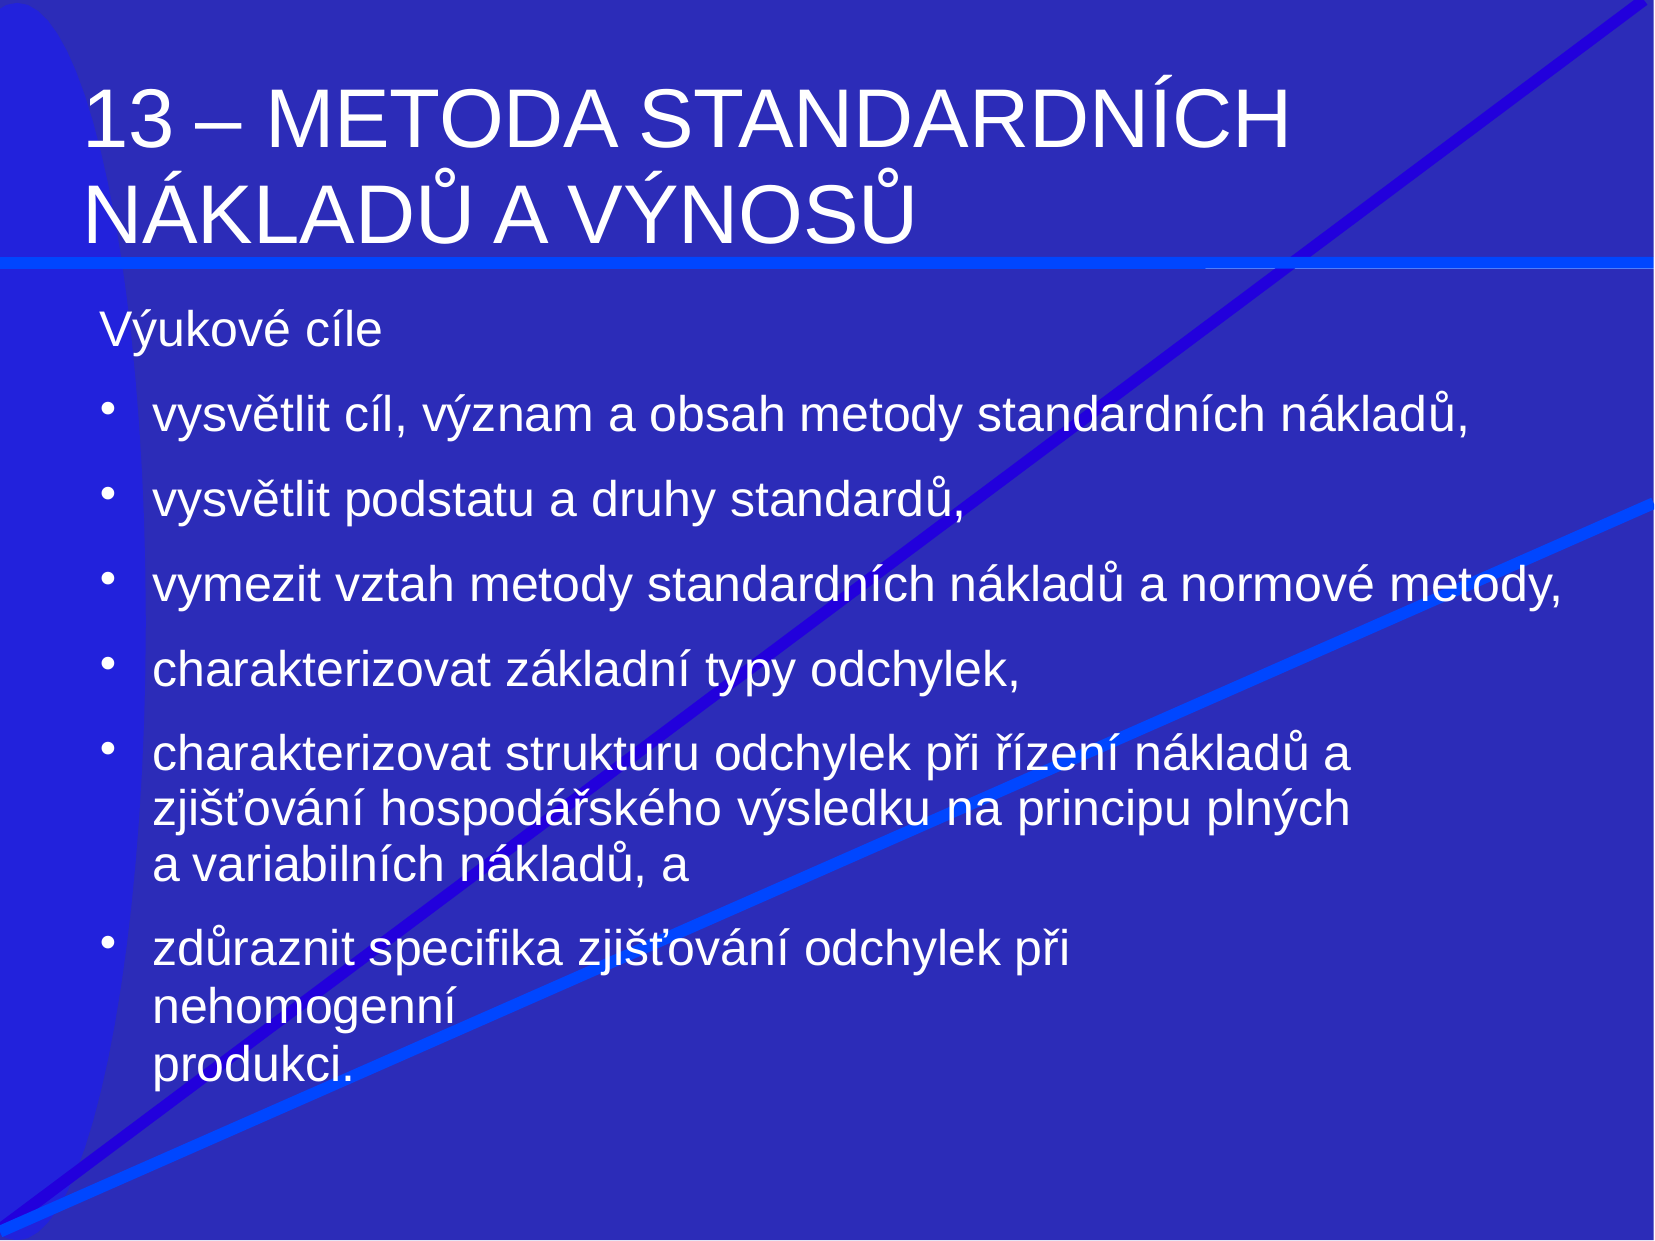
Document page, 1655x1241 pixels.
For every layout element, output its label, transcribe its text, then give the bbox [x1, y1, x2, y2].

title 13 – METODA STANDARDNÍCH NÁKLADŮ A VÝNOSŮ [80, 67, 1574, 275]
text_box Výukové cíle vysvětlit cíl, význam a obsah metody standardních nákladů, vysvětlit podstatu a druhy standardů, vymezit vztah metody standardních nákladů a normové metody, charakterizovat základní typy odchylek, charakterizovat strukturu odchylek při řízení nákladů a zjišťování hospodářského výsledku na principu plných a variabilních nákladů, a zdůraznit specifika zjišťování odchylek při nehomogenní produkci. [97, 296, 1566, 1092]
